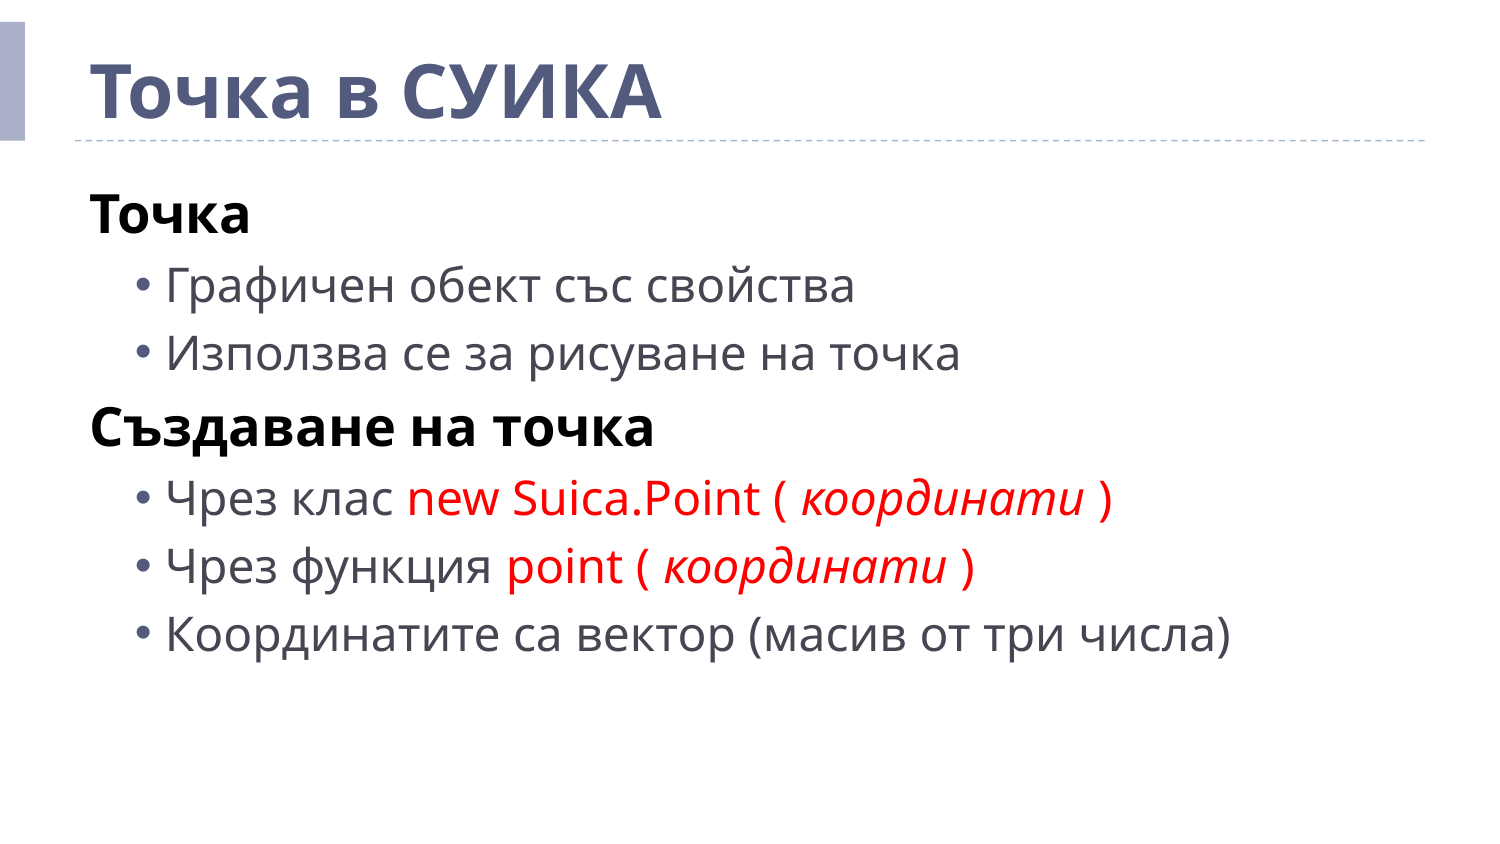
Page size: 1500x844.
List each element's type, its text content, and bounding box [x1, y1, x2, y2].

list Точка Графичен обект със свойства Използва се за рисуване на точка Създаване на точка Чрез клас new Suica.Point ( координати ) Чрез функция point ( координати ) Координатите са вектор (масив от три числа) [75, 171, 1475, 835]
title Точка в СУИКА [75, 18, 1475, 141]
